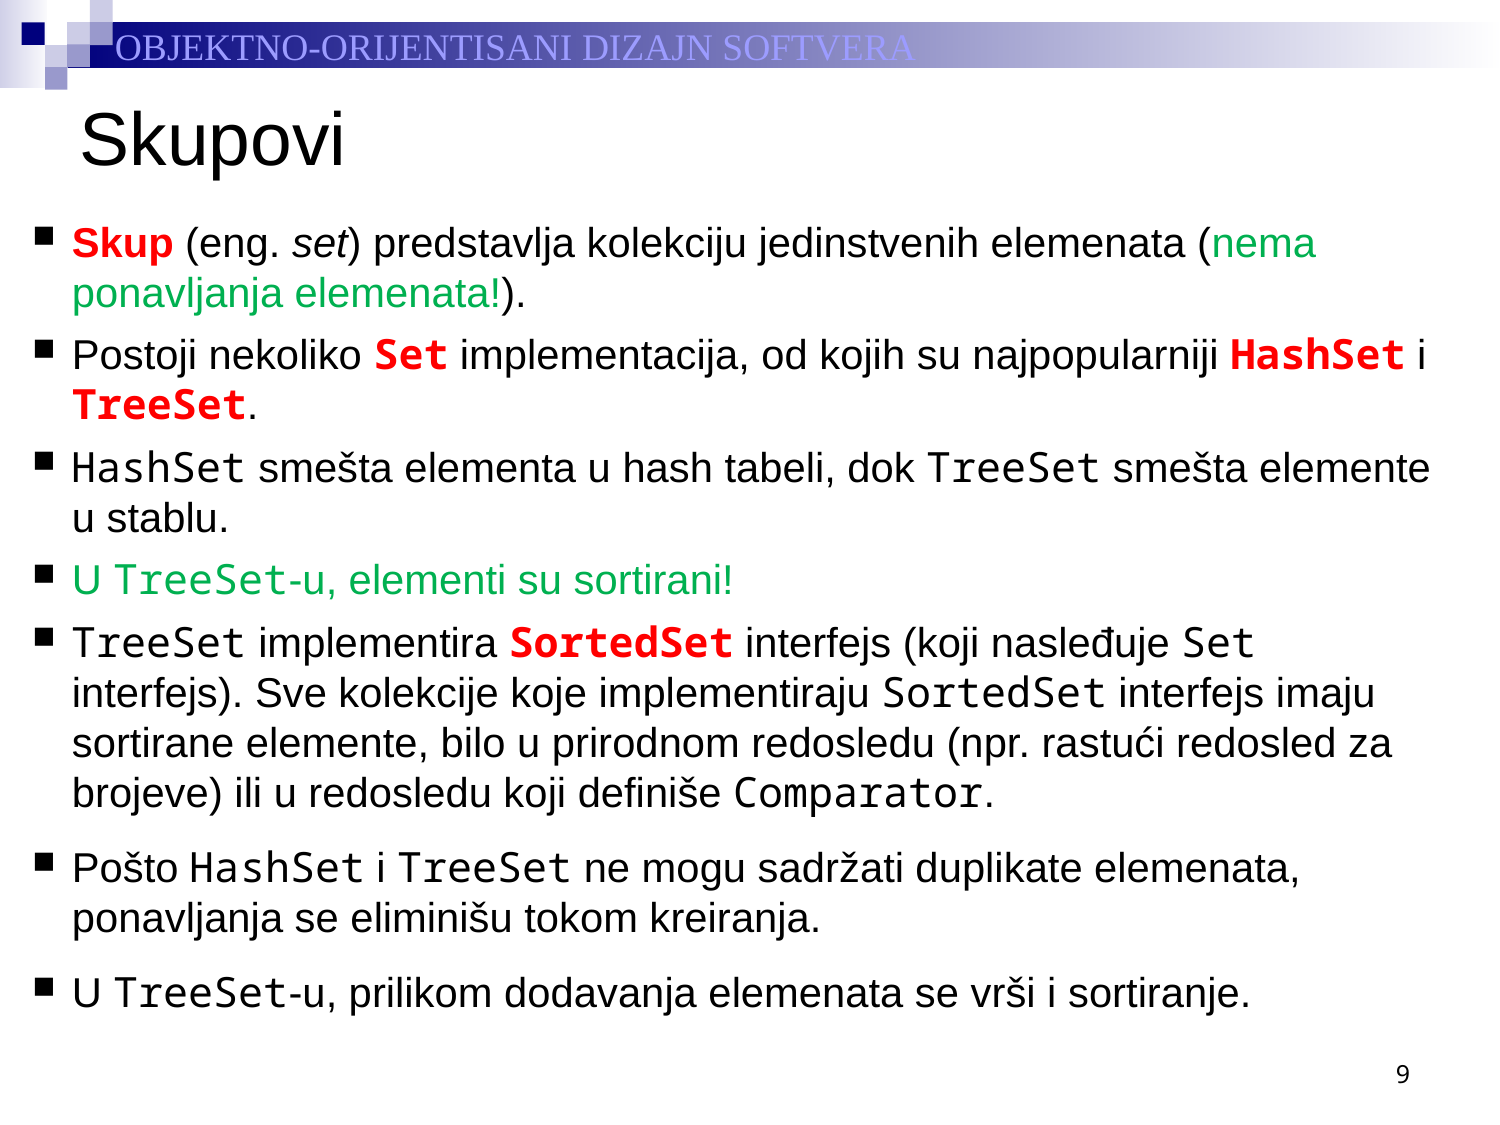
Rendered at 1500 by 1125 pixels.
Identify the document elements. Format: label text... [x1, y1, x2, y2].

text_box Skup (eng. set) predstavlja kolekciju jedinstvenih elemenata (nema ponavljanja elemenata!). Postoji nekoliko Set implementacija, od kojih su najpopularniji HashSet i TreeSet. HashSet smešta elementa u hash tabeli, dok TreeSet smešta elemente u stablu. U TreeSet-u, elementi su sortirani! TreeSet implementira SortedSet interfejs (koji nasleđuje Set interfejs). Sve kolekcije koje implementiraju SortedSet interfejs imaju sortirane elemente, bilo u prirodnom redosledu (npr. rastući redosled za brojeve) ili u redosledu koji definiše Comparator. Pošto HashSet i TreeSet ne mogu sadržati duplikate elemenata, ponavljanja se eliminišu tokom kreiranja. U TreeSet-u, prilikom dodavanja elemenata se vrši i sortiranje. [17, 207, 1447, 1047]
slide_number 9 [1074, 1024, 1426, 1101]
title Skupovi [64, 86, 408, 185]
